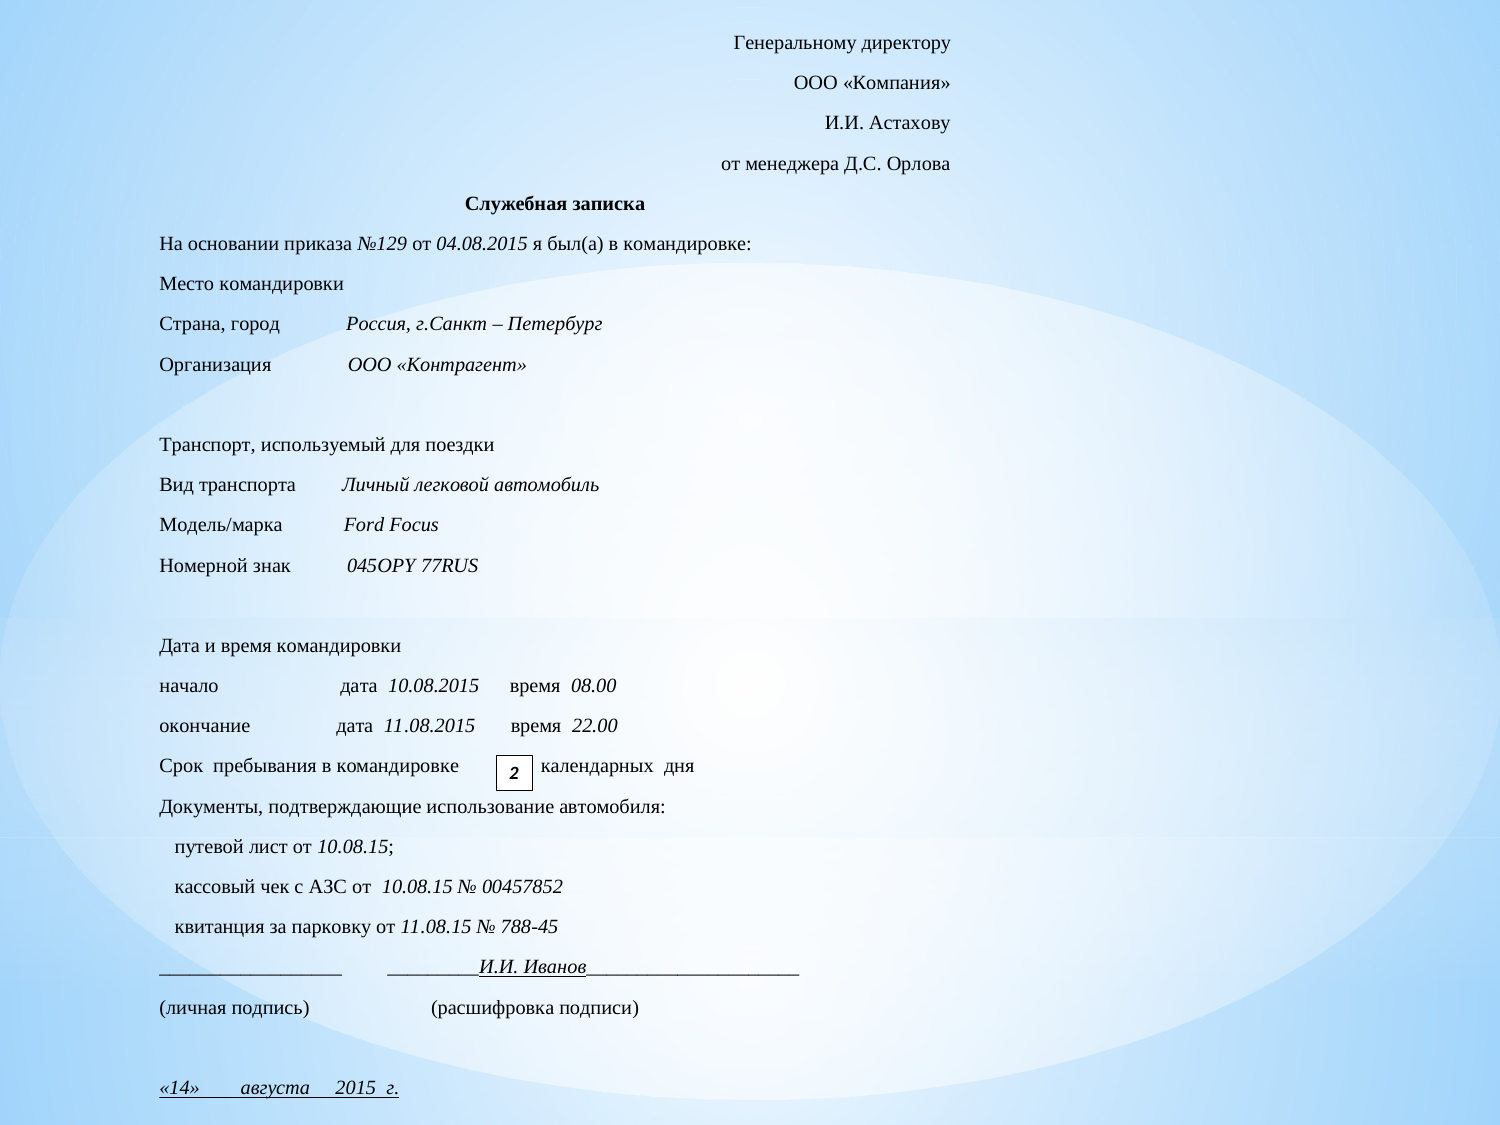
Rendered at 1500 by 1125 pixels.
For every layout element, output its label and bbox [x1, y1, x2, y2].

list [159, 30, 951, 1119]
